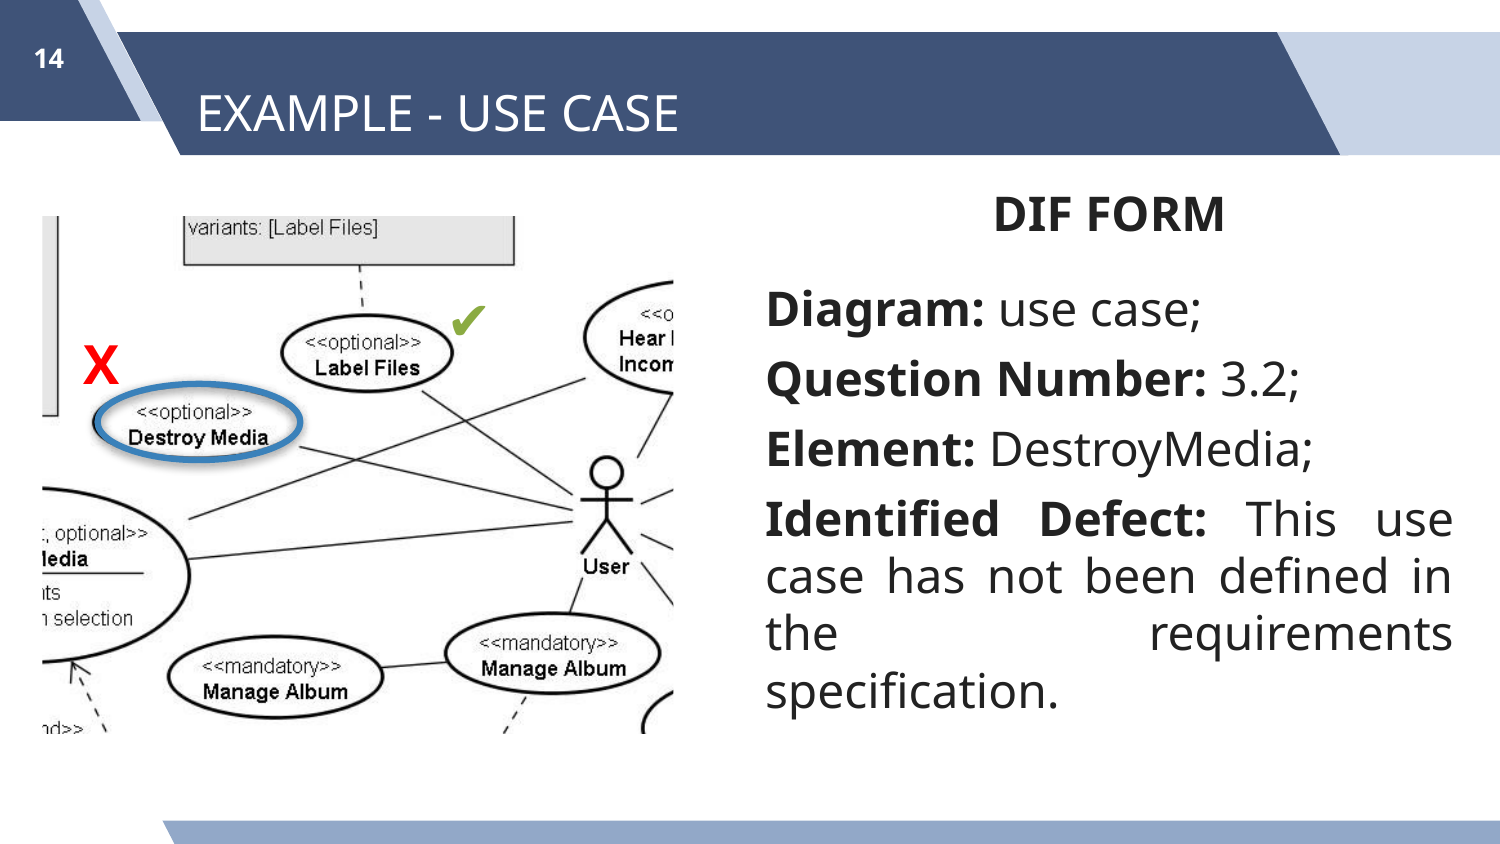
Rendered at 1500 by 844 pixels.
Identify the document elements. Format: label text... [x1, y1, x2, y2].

picture [42, 215, 674, 734]
title EXAMPLE - USE CASE [181, 45, 1285, 169]
list DIF FORM Diagram: use case; Question Number: 3.2; Element: DestroyMedia; Identified Defect: This use case has not been defined in the requirements specification. [750, 168, 1470, 749]
slide_number ‹#› [0, 0, 98, 121]
